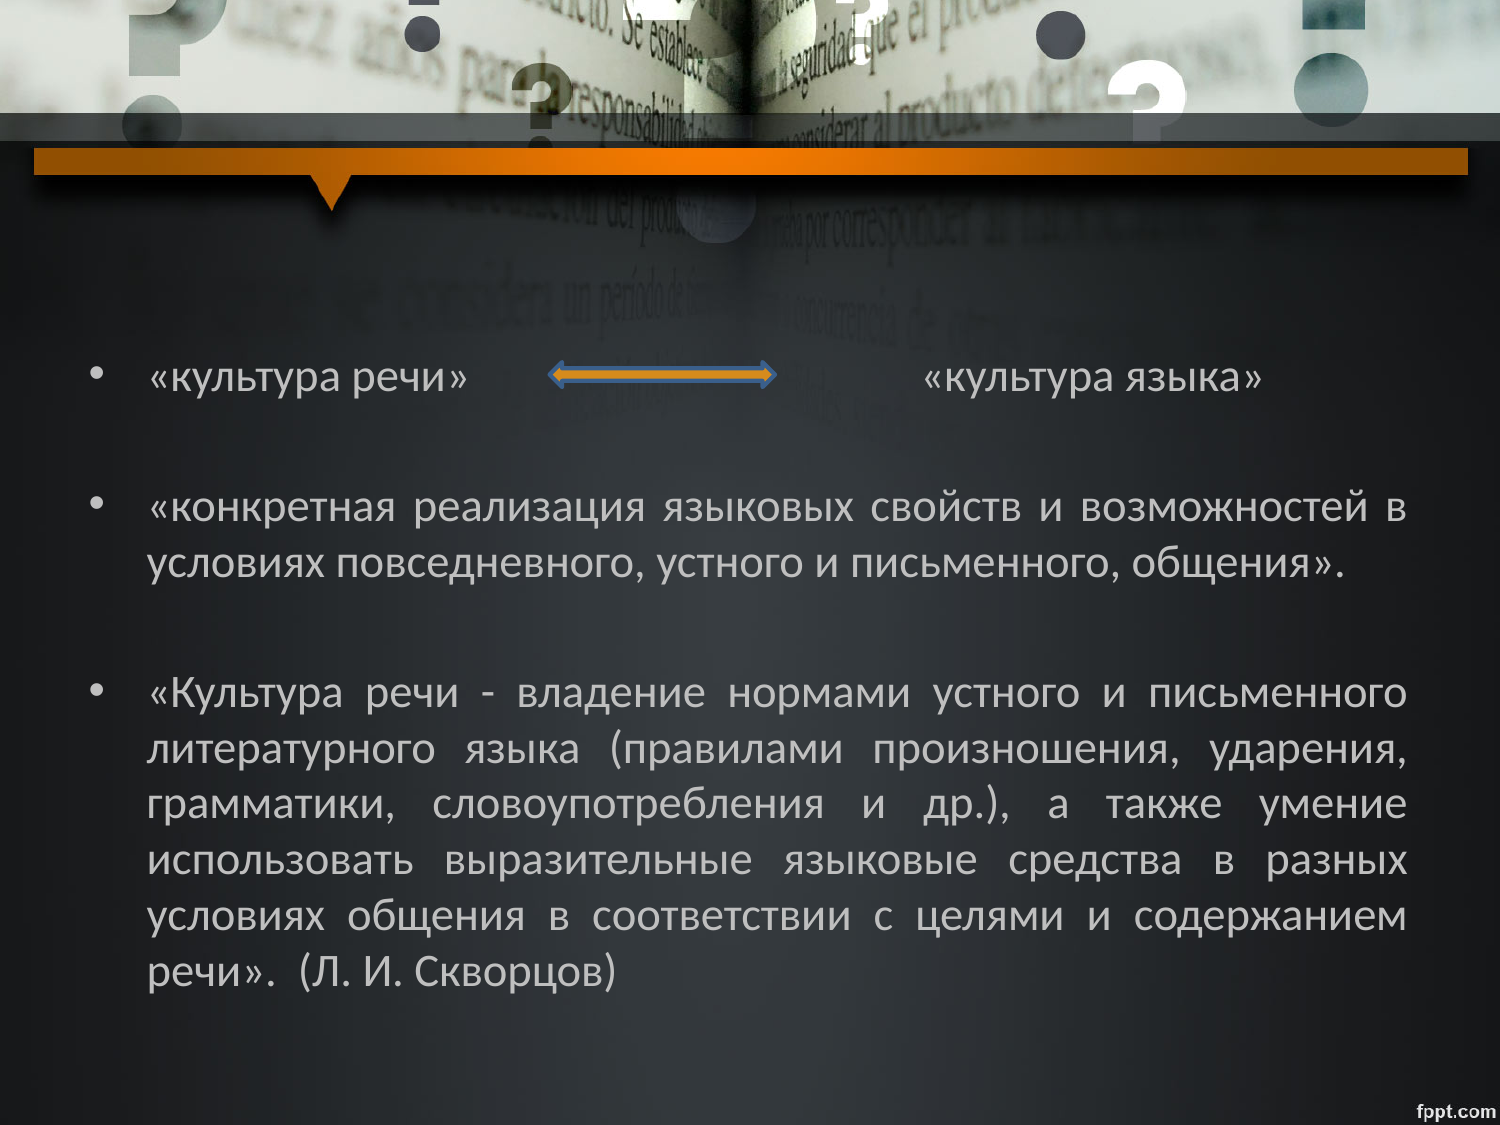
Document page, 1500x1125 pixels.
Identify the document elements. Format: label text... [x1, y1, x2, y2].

list «культура речи» «культура языка» «конкретная реализация языковых свойств и возможностей в условиях повседневного, устного и письменного, общения». «Культура речи - владение нормами устного и письменного литературного языка (правилами произношения, ударения, грамматики, словоупотребления и др.), а также умение использовать выразительные языковые средства в разных условиях общения в соответствии с целями и содержанием речи». (Л. И. Скворцов) [73, 337, 1424, 1014]
text_box [547, 360, 778, 390]
picture [0, 0, 1500, 1125]
